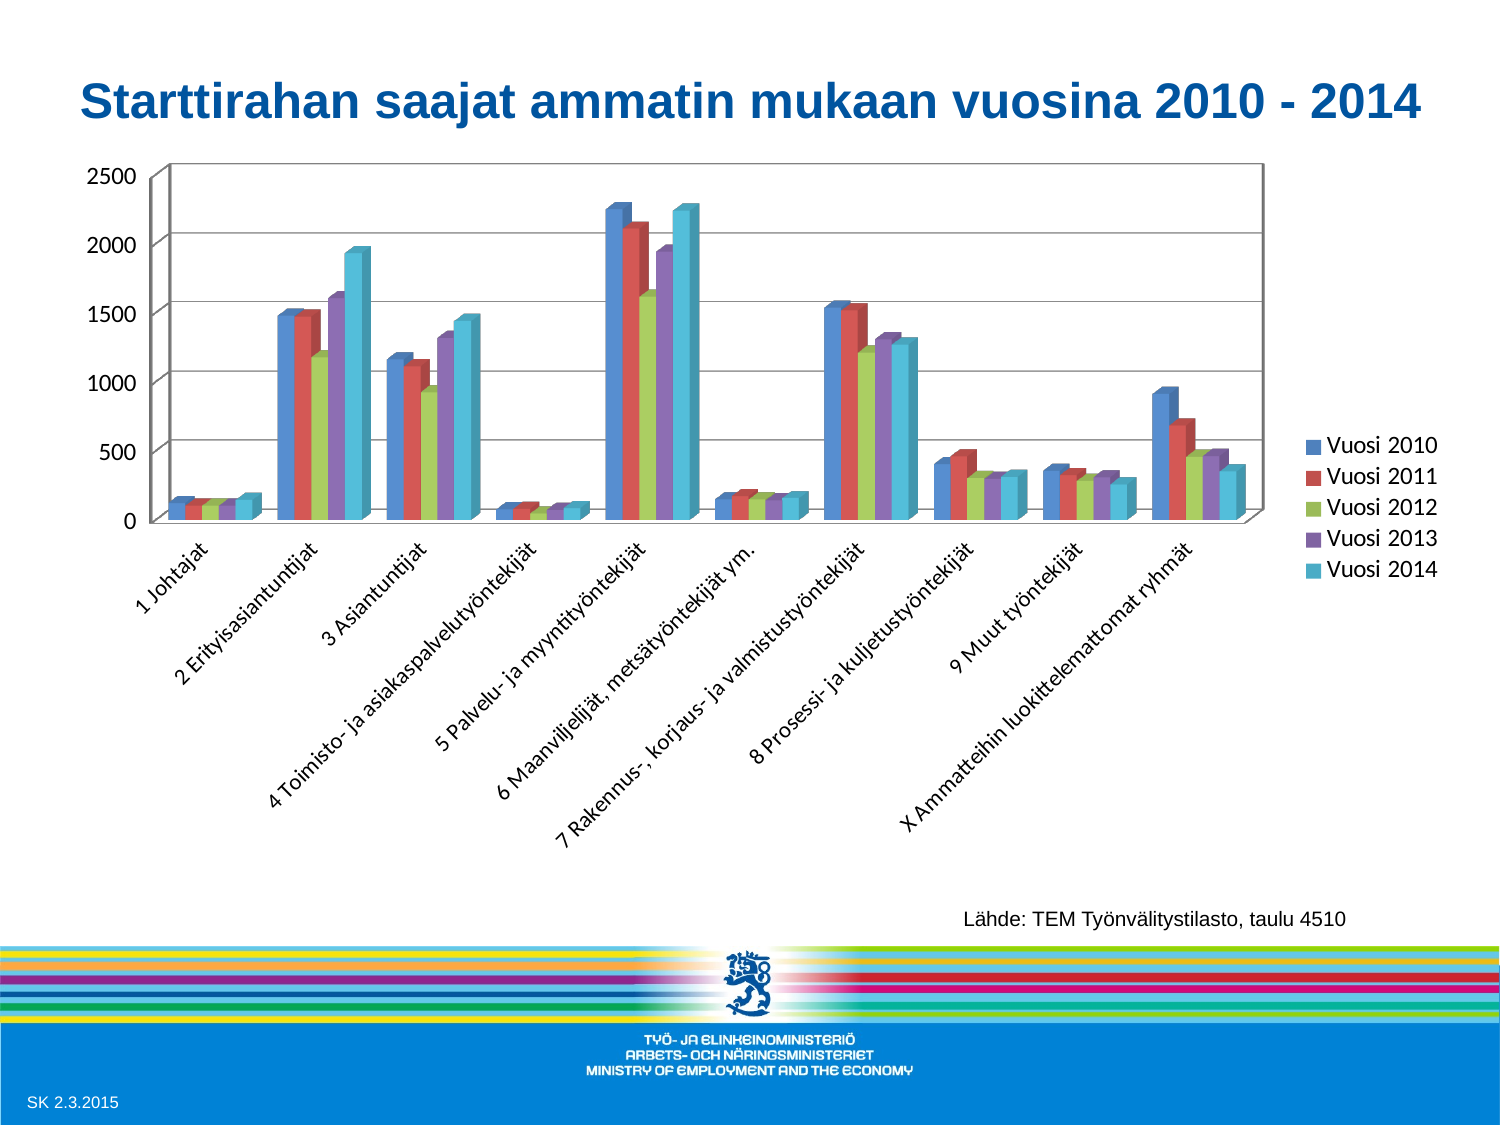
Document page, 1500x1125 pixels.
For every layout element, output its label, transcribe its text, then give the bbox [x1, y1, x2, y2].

chart [52, 148, 1459, 870]
title Starttirahan saajat ammatin mukaan vuosina 2010 - 2014 [64, 21, 1448, 147]
picture [0, 946, 1500, 1125]
text_box Lähde: TEM Työnvälitystilasto, taulu 4510 [948, 898, 1469, 964]
footer SK 2.3.2015 [26, 1085, 502, 1118]
